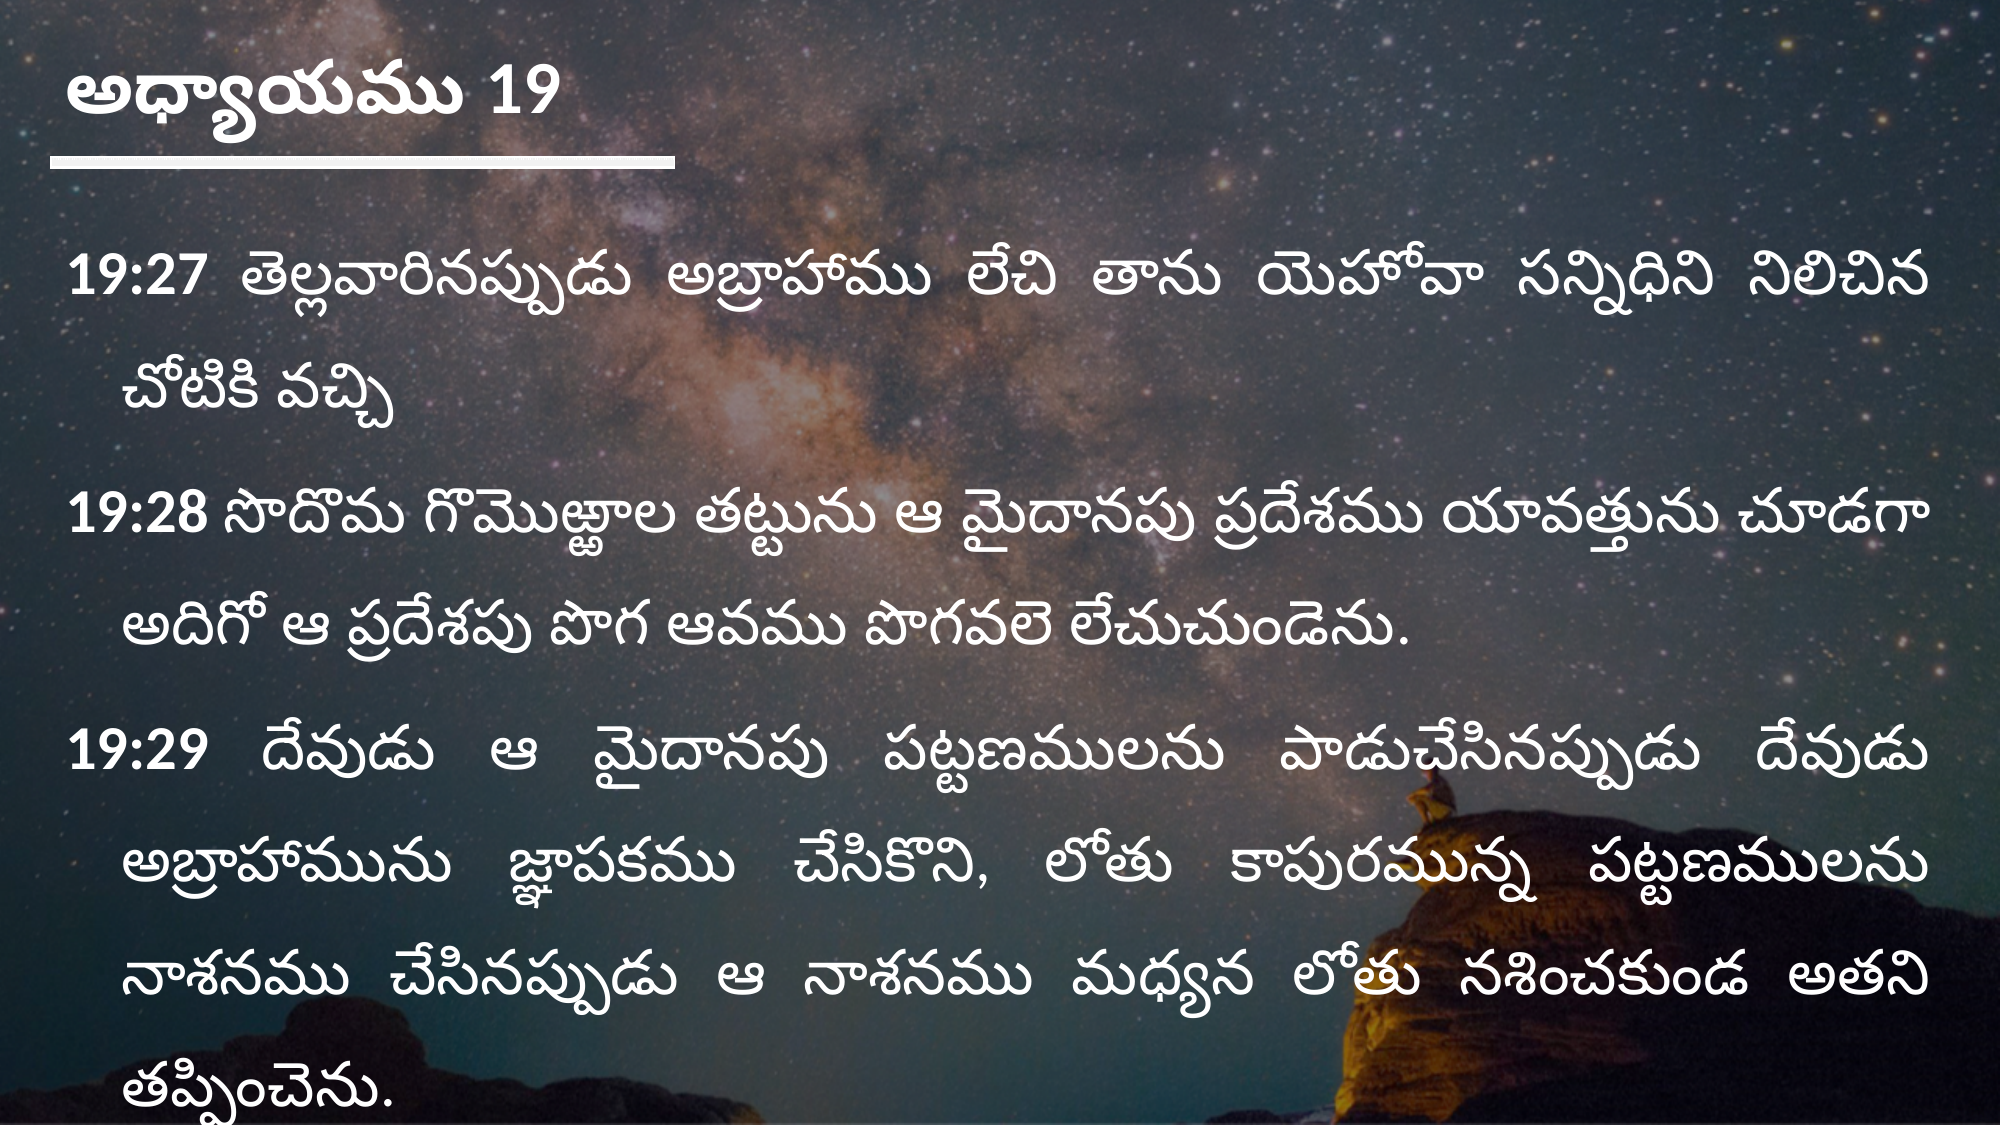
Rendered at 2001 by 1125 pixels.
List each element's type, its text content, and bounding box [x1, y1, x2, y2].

picture [0, 0, 2000, 1125]
title అధ్యాయము 19 [50, 0, 1925, 167]
list 19:27 తెల్లవారినప్పుడు అబ్రాహాము లేచి తాను యెహోవా సన్నిధిని నిలిచిన చోటికి వచ్చి 19:28 సొదొమ గొమొఱ్ఱాల తట్టును ఆ మైదానపు ప్రదేశము యావత్తును చూడగా అదిగో ఆ ప్రదేశపు పొగ ఆవము పొగవలె లేచుచుండెను. 19:29 దేవుడు ఆ మైదానపు పట్టణములను పాడుచేసినప్పుడు దేవుడు అబ్రాహామును జ్ఞాపకము చేసికొని, లోతు కాపురమున్న పట్టణములను నాశనము చేసినప్పుడు ఆ నాశనము మధ్యన లోతు నశించకుండ అతని తప్పించెను. [50, 187, 1946, 1063]
